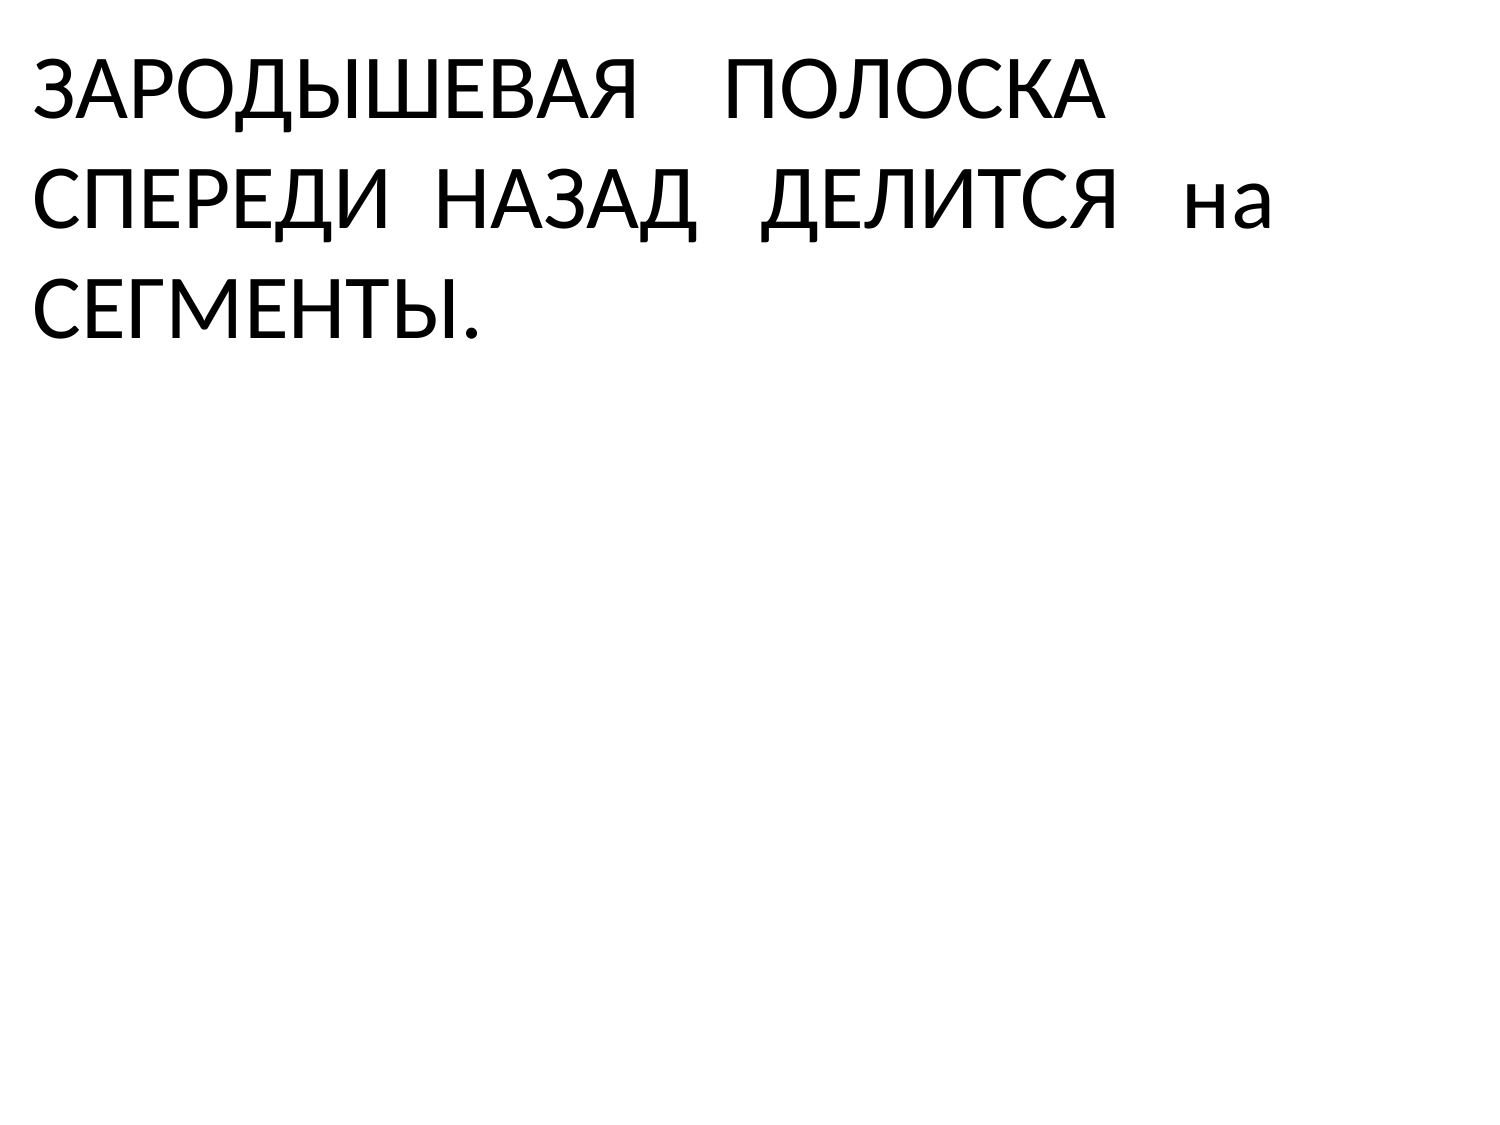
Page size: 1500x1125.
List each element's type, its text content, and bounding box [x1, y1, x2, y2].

title ЗАРОДЫШЕВАЯ ПОЛОСКА СПЕРЕДИ НАЗАД ДЕЛИТСЯ на СЕГМЕНТЫ. [17, 19, 1483, 1102]
